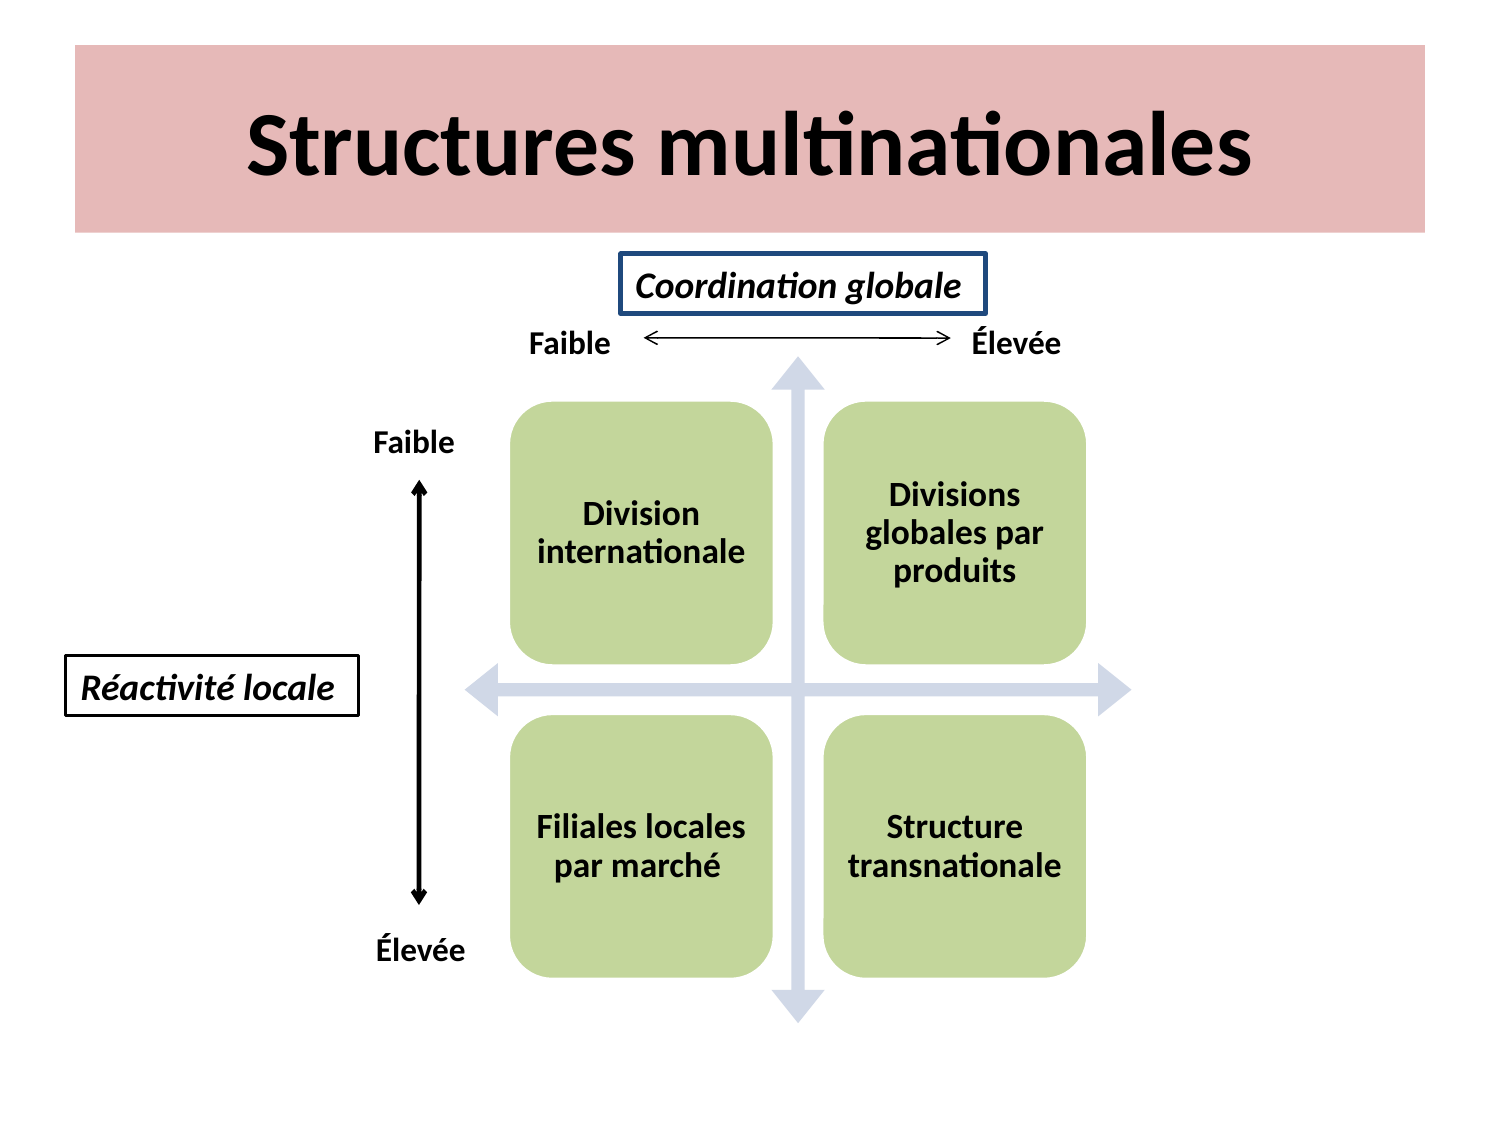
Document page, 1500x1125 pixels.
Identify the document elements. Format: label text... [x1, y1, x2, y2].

text_box Réactivité locale [65, 655, 165, 716]
title Structures multinationales [75, 45, 1425, 233]
text_box Faible [514, 314, 634, 354]
text_box Coordination globale [620, 253, 986, 314]
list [170, 356, 1426, 1024]
text_box Élevée [956, 314, 1092, 354]
